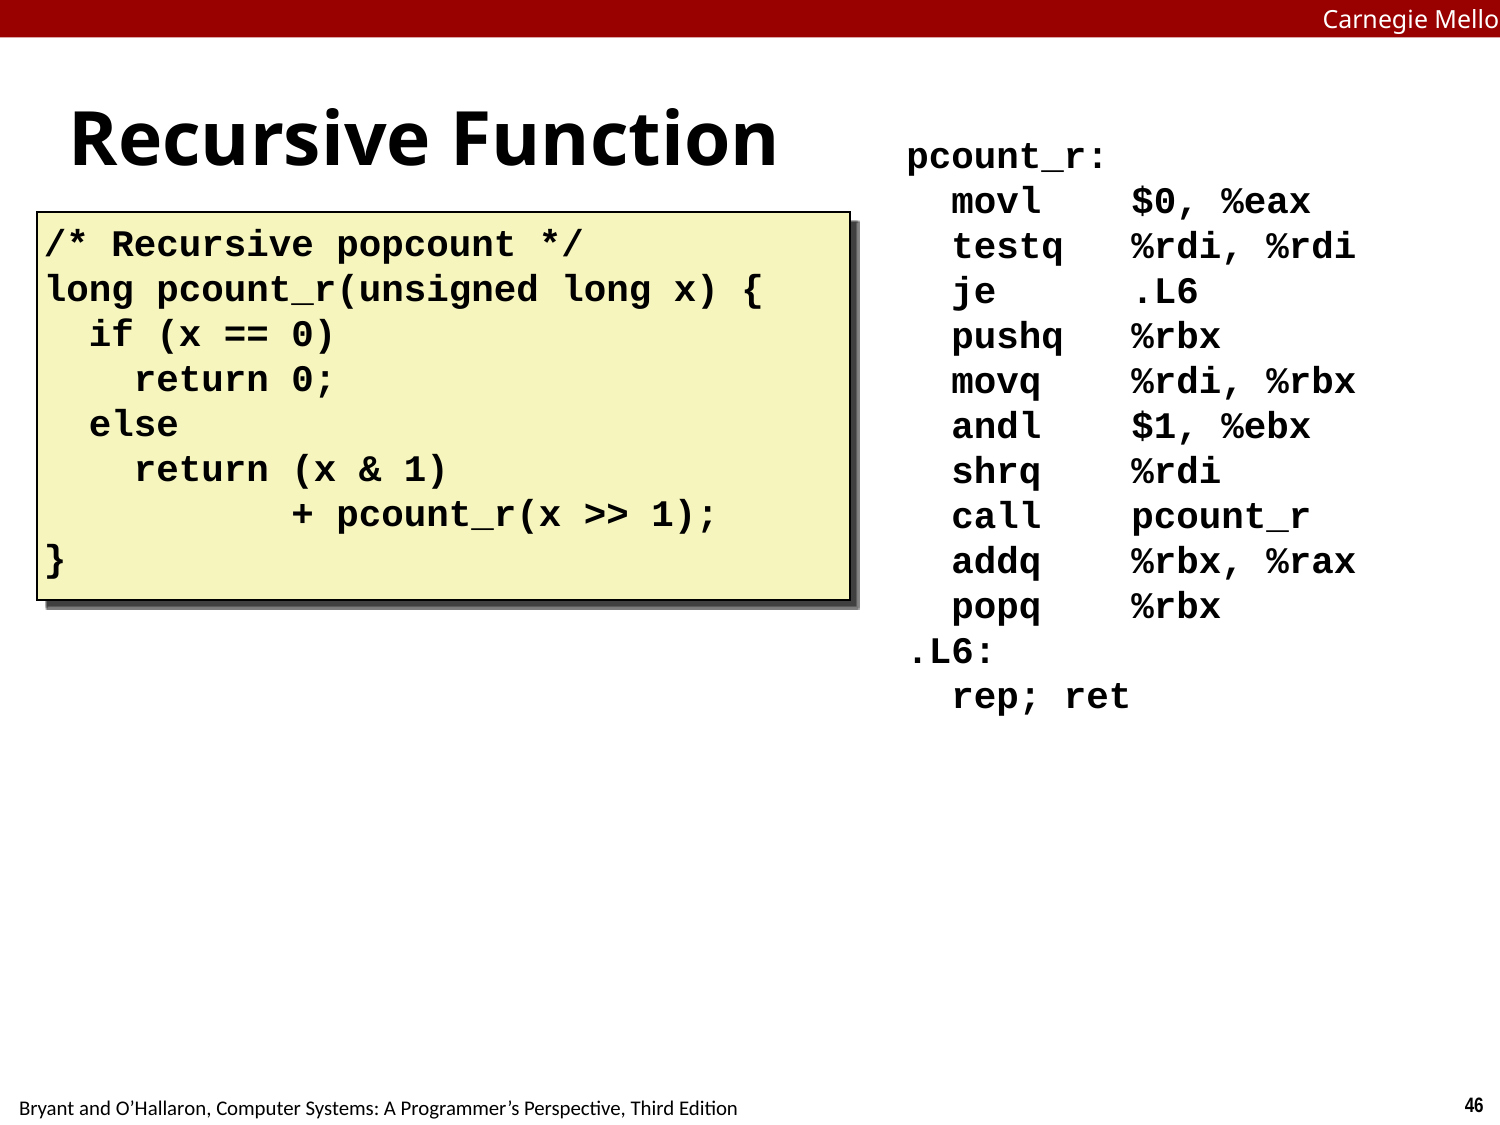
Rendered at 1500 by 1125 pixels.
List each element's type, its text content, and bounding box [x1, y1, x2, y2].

text_box [0, 0, 1500, 38]
text_box Carnegie Mellon [1322, 3, 1500, 33]
text_box /* Recursive popcount */ long pcount_r(unsigned long x) { if (x == 0) return 0; else return (x & 1) + pcount_r(x >> 1); } [37, 212, 850, 600]
text_box pcount_r: movl $0, %eax testq %rdi, %rdi je .L6 pushq %rbx movq %rdi, %rbx andl $1, %ebx shrq %rdi call pcount_r addq %rbx, %rax popq %rbx .L6: rep; ret [899, 124, 1466, 788]
title Recursive Function [62, 41, 1438, 230]
